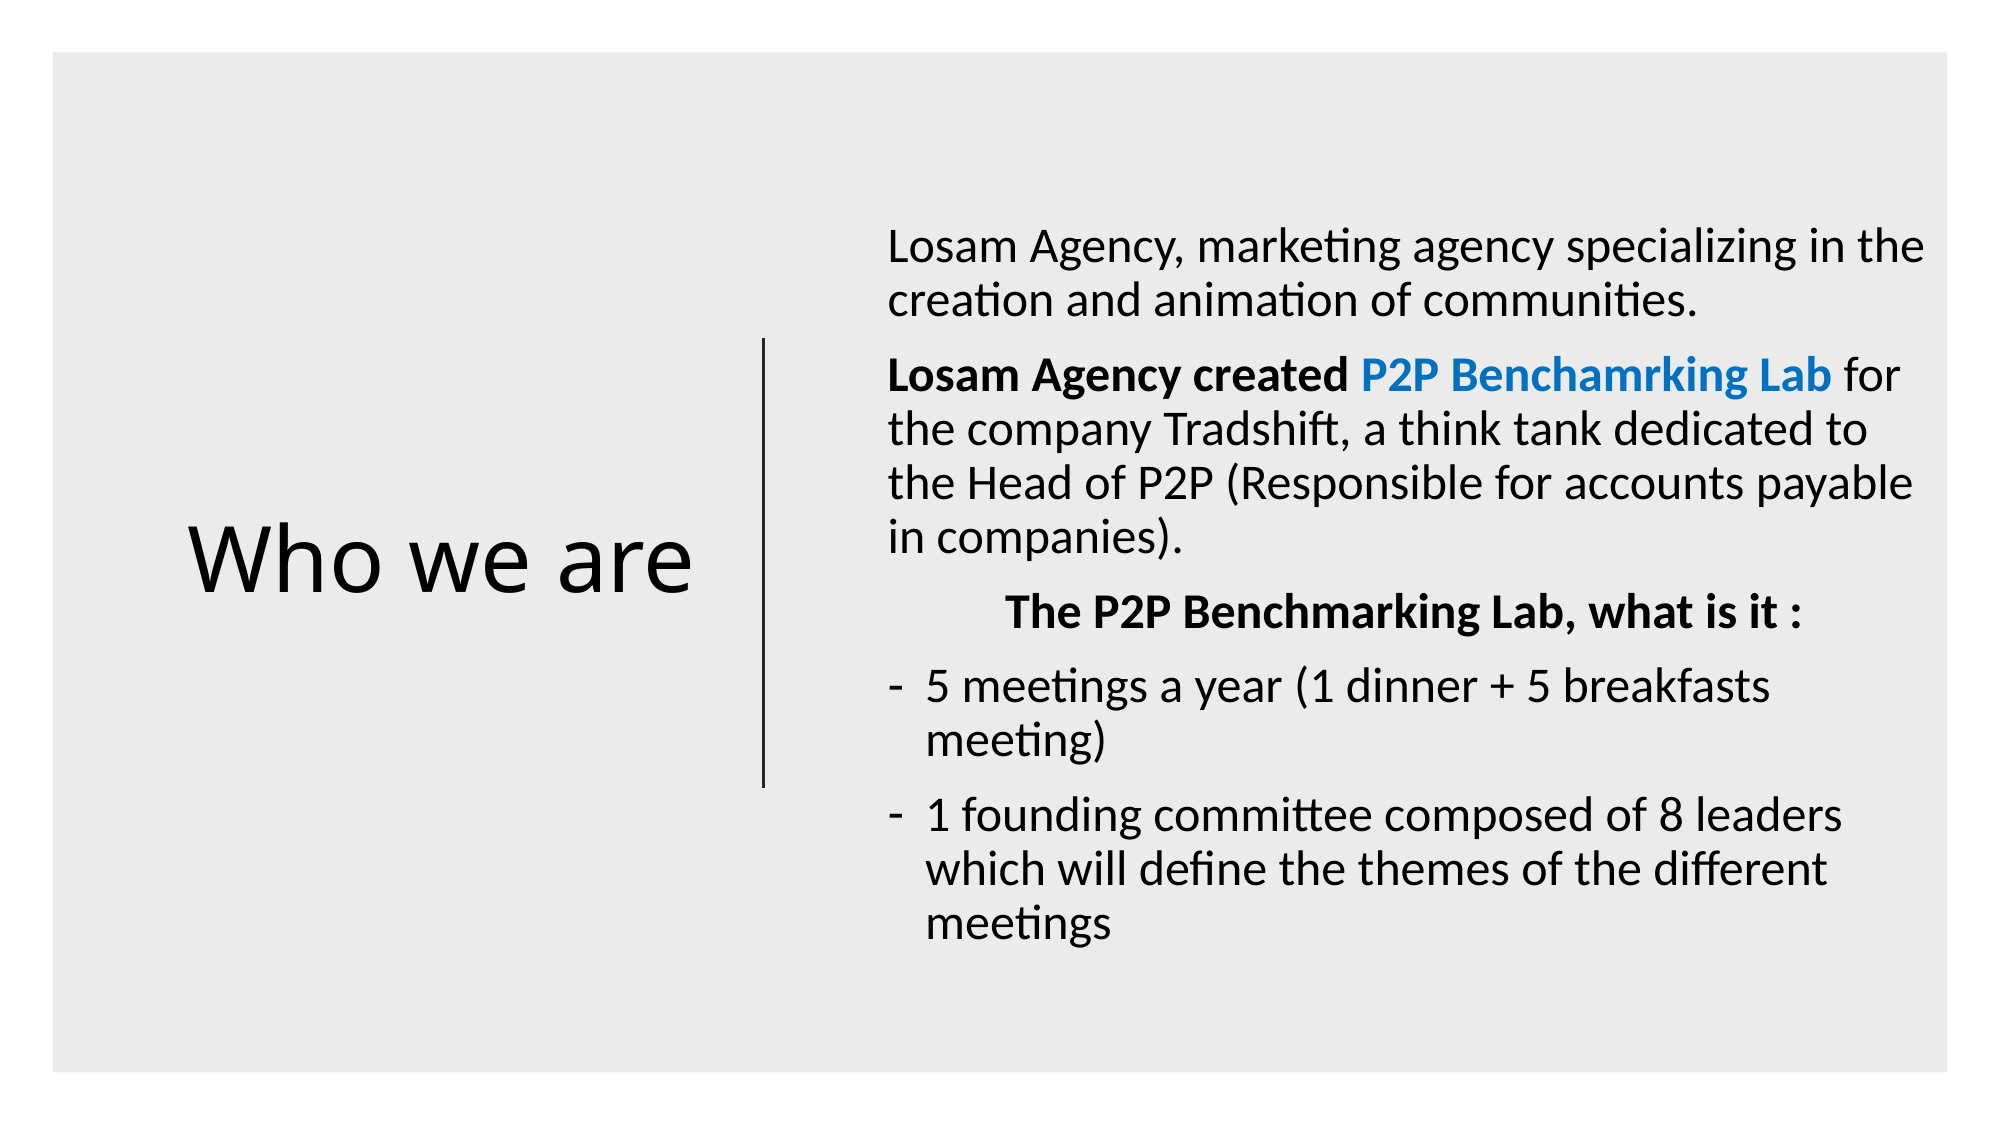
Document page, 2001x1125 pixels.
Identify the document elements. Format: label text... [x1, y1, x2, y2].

title Who we are [137, 158, 711, 967]
text_box [52, 51, 1948, 1073]
list Losam Agency, marketing agency specializing in the creation and animation of communities. Losam Agency created P2P Benchamrking Lab for the company Tradshift, a think tank dedicated to the Head of P2P (Responsible for accounts payable in companies). The P2P Benchmarking Lab, what is it : 5 meetings a year (1 dinner + 5 breakfasts meeting) 1 founding committee composed of 8 leaders which will define the themes of the different meetings [872, 52, 1948, 1073]
